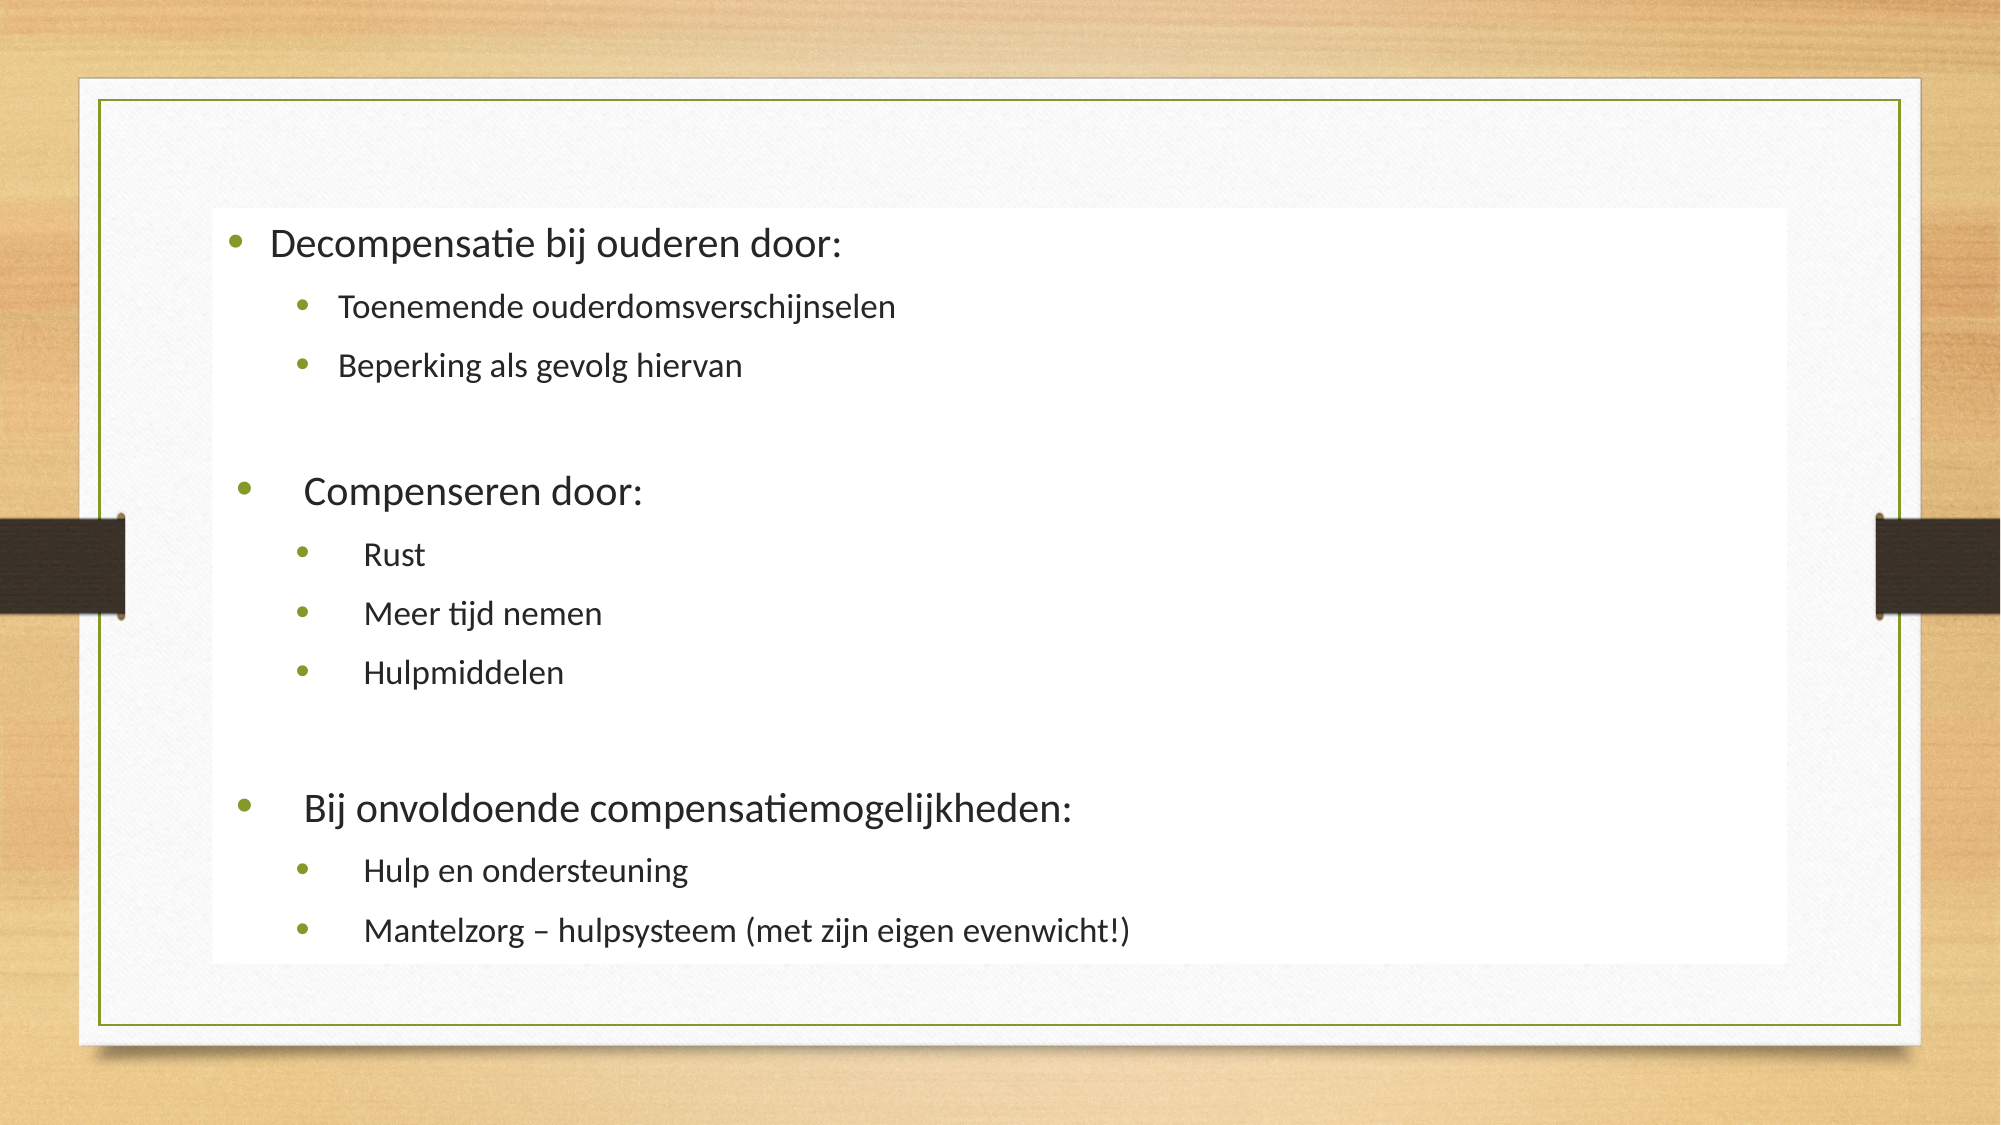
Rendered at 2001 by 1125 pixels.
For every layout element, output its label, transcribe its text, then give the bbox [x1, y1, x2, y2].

list Decompensatie bij ouderen door: Toenemende ouderdomsverschijnselen Beperking als gevolg hiervan Compenseren door: Rust Meer tijd nemen Hulpmiddelen Bij onvoldoende compensatiemogelijkheden: Hulp en ondersteuning Mantelzorg – hulpsysteem (met zijn eigen evenwicht!) [212, 208, 1788, 964]
picture [0, 0, 2001, 1125]
